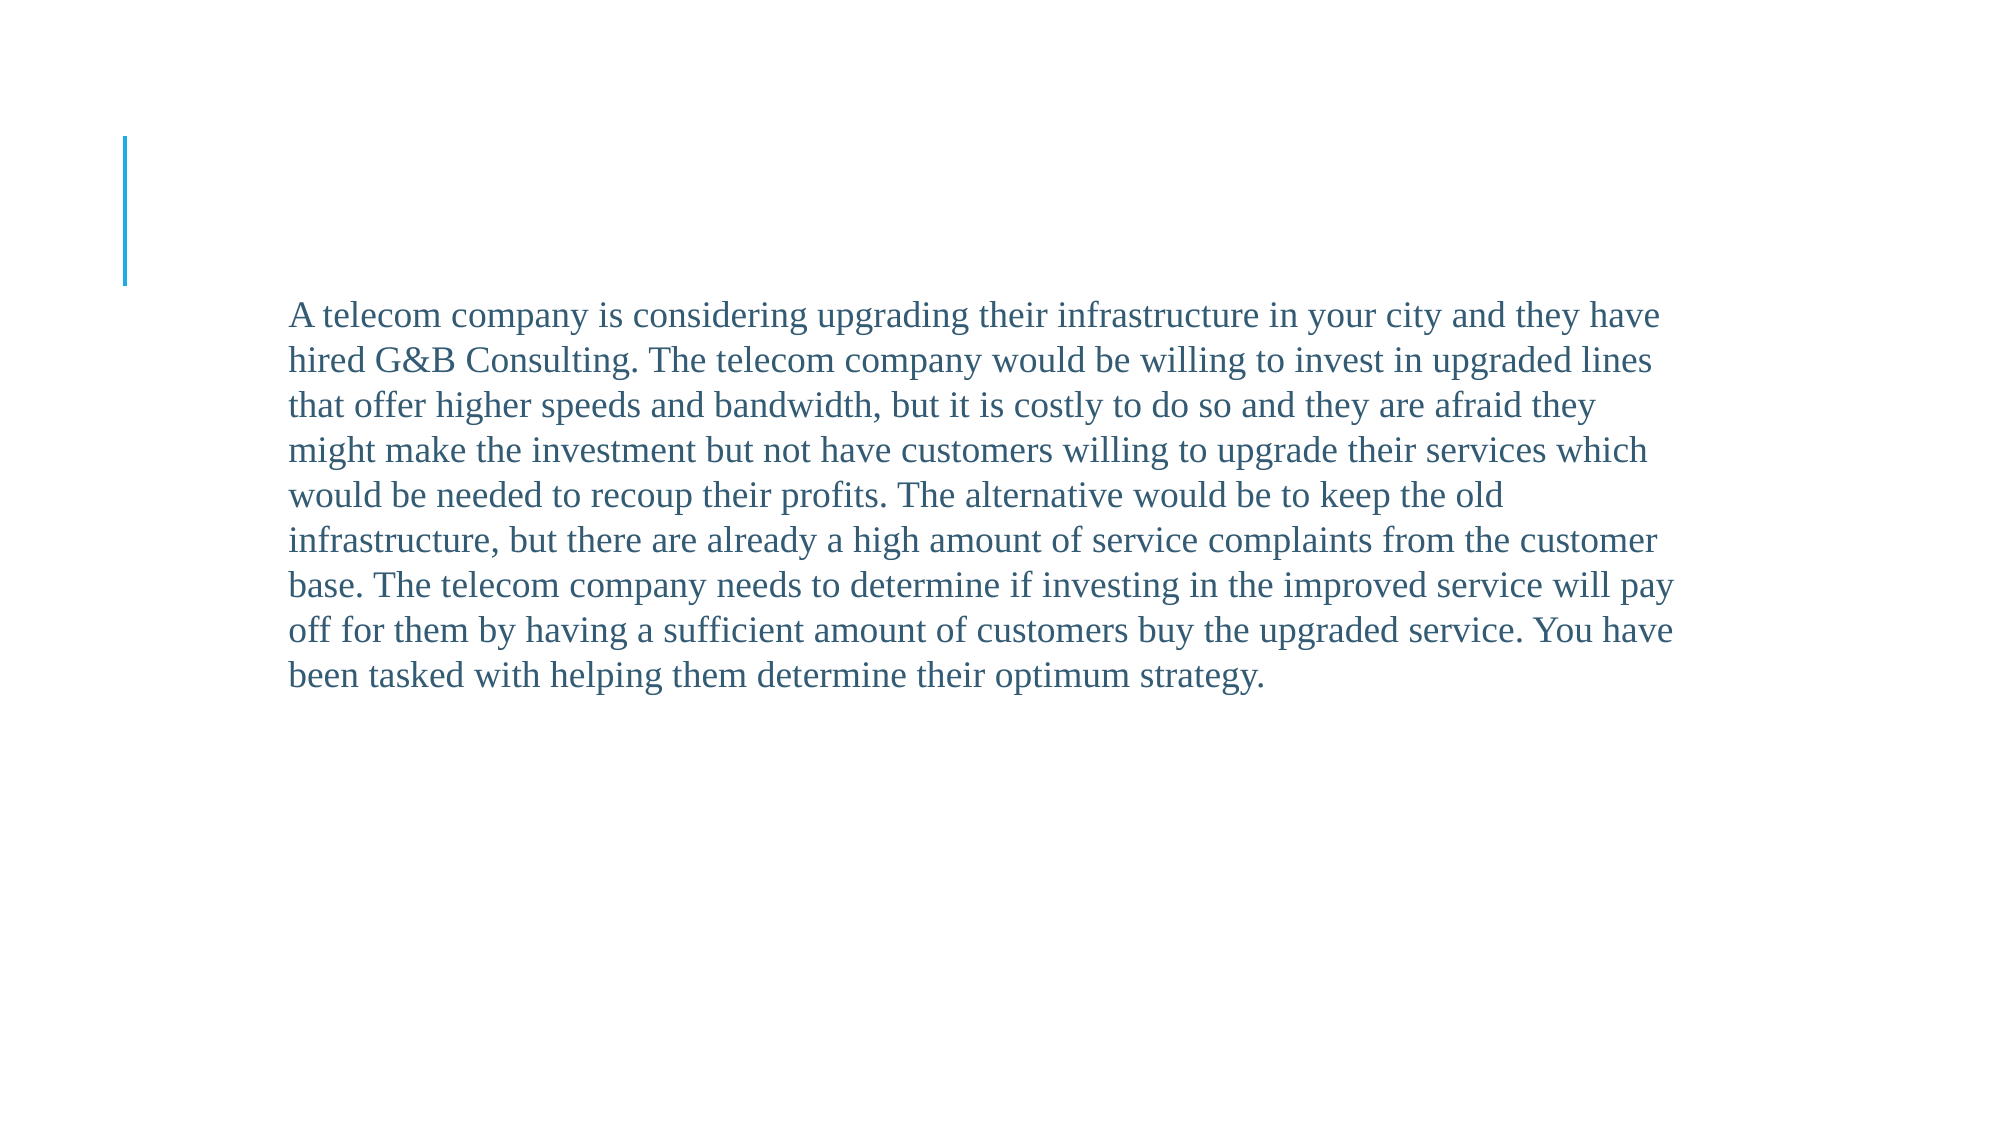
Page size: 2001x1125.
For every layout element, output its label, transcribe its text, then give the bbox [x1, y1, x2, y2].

text_box A telecom company is considering upgrading their infrastructure in your city and they have hired G&B Consulting. The telecom company would be willing to invest in upgraded lines that offer higher speeds and bandwidth, but it is costly to do so and they are afraid they might make the investment but not have customers willing to upgrade their services which would be needed to recoup their profits. The alternative would be to keep the old infrastructure, but there are already a high amount of service complaints from the customer base. The telecom company needs to determine if investing in the improved service will pay off for them by having a sufficient amount of customers buy the upgraded service. You have been tasked with helping them determine their optimum strategy. [273, 282, 1697, 703]
